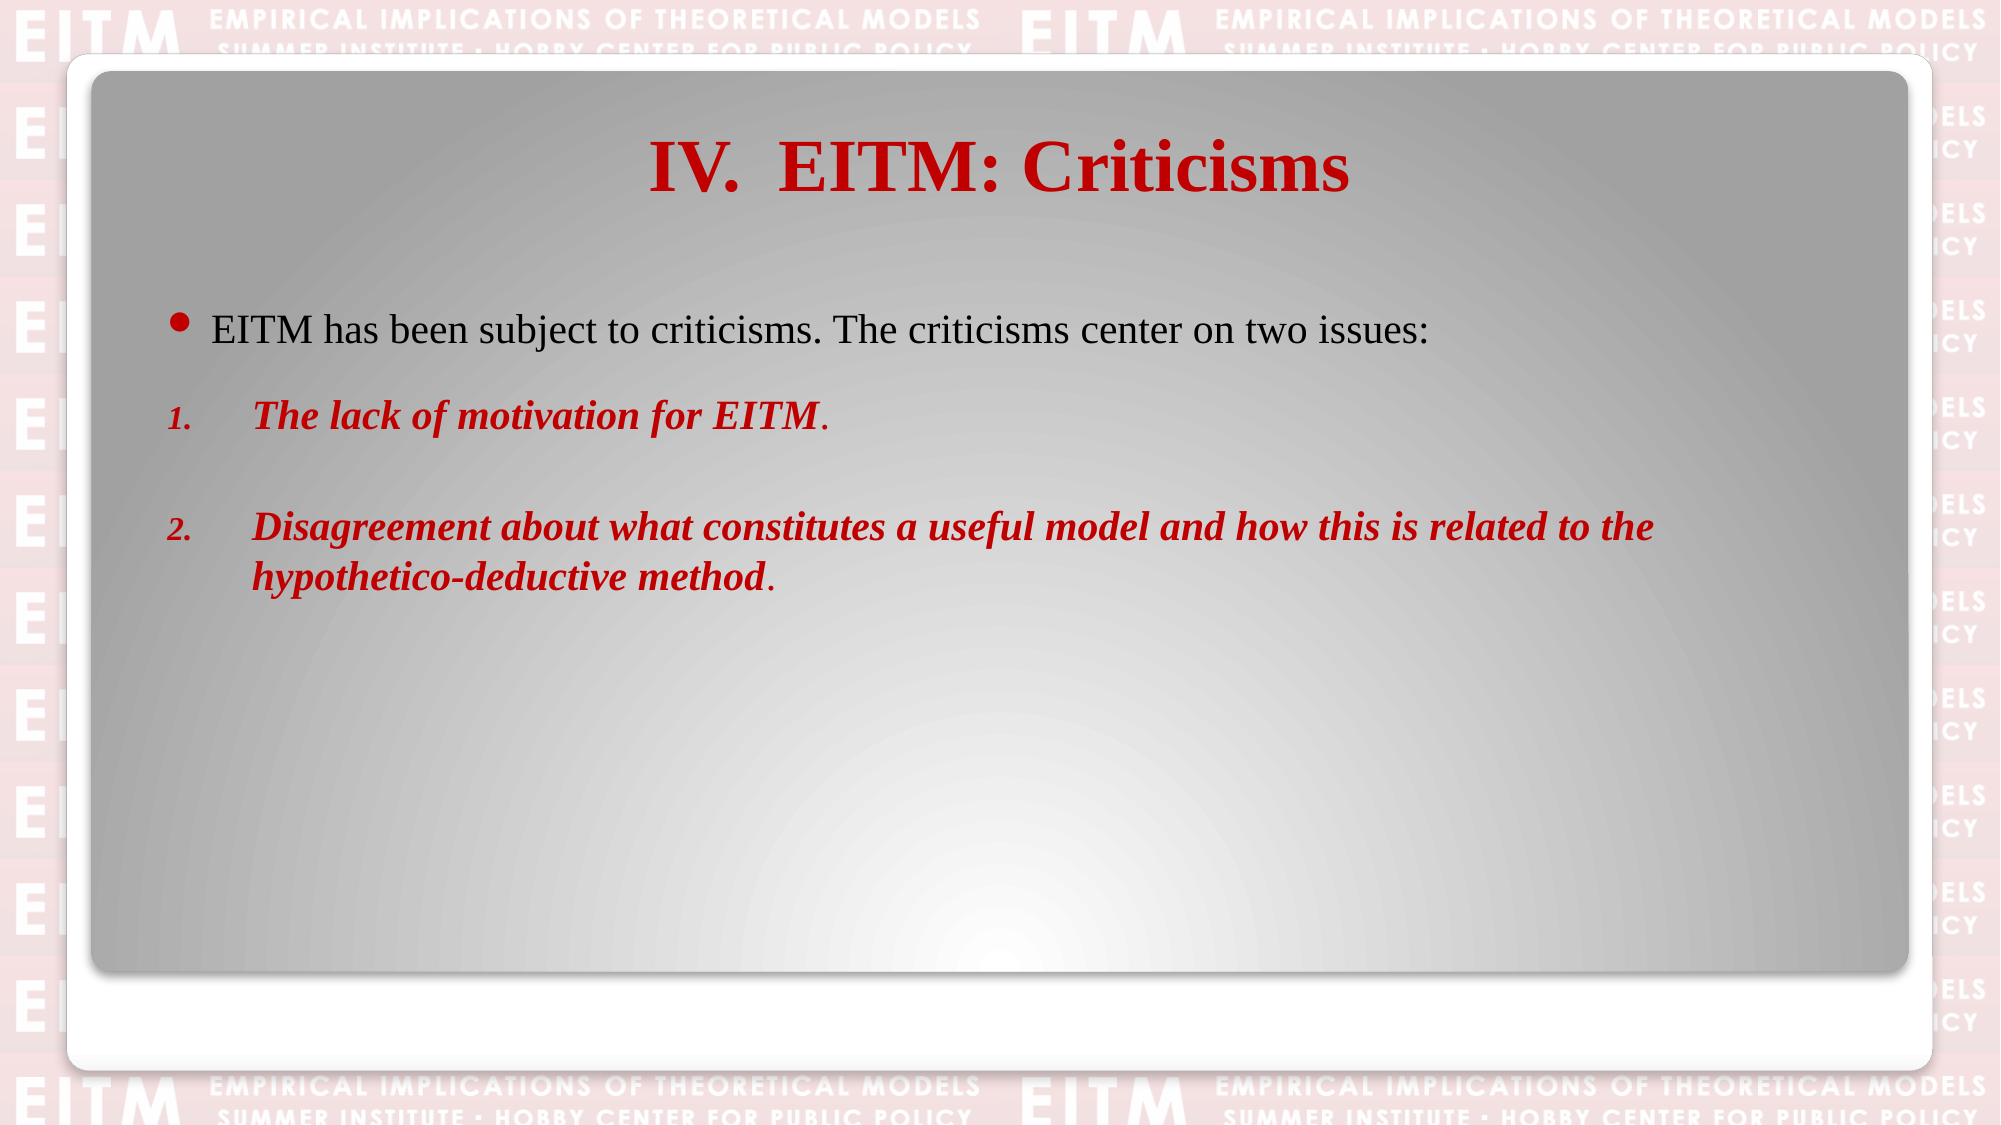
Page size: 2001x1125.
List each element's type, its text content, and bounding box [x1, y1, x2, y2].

title IV. EITM: Criticisms [137, 70, 1863, 214]
list EITM has been subject to criticisms. The criticisms center on two issues: The lack of motivation for EITM. Disagreement about what constitutes a useful model and how this is related to the hypothetico-deductive method. [137, 286, 1863, 919]
